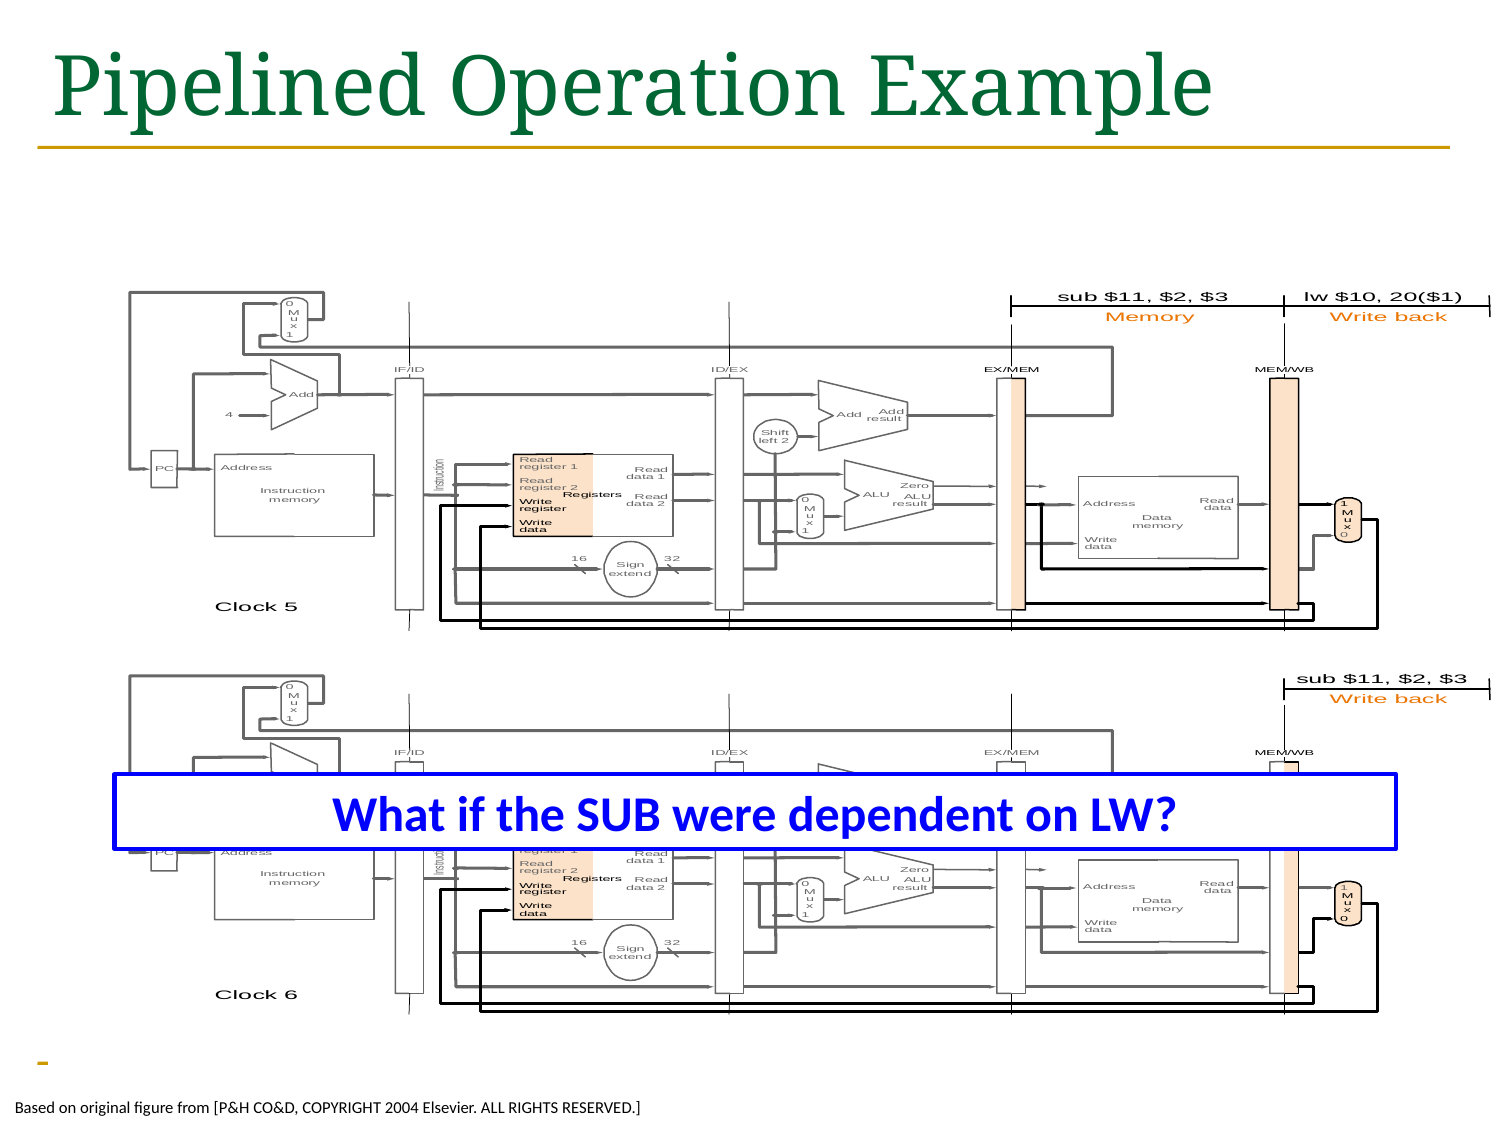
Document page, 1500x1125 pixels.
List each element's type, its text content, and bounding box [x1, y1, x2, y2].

text_box Based on original figure from [P&H CO&D, COPYRIGHT 2004 Elsevier. ALL RIGHTS RESERVED.] [0, 1089, 775, 1125]
title Pipelined Operation Example [37, 24, 1450, 200]
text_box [49, 187, 1500, 1101]
